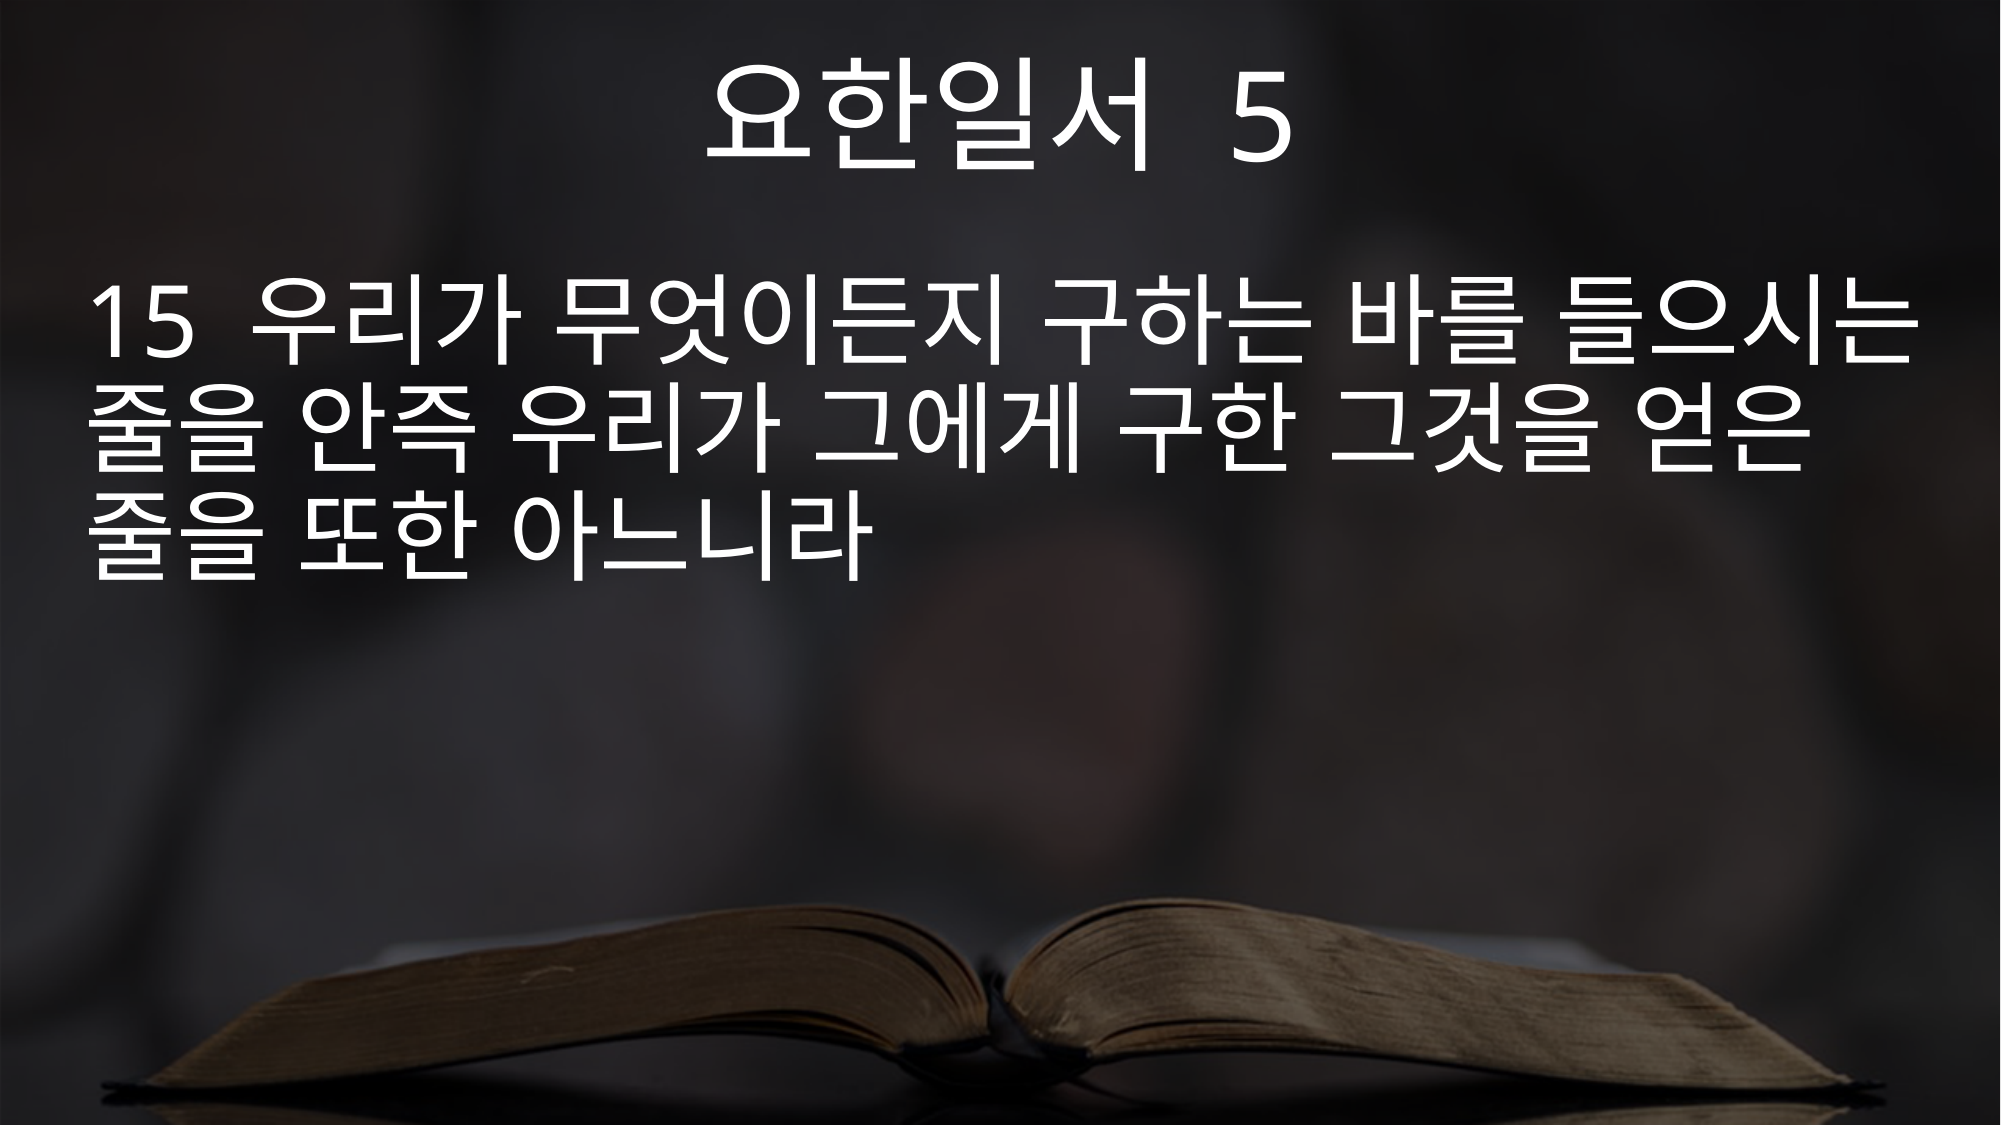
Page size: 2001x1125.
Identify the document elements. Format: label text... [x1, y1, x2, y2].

footer 요한일서 5 [0, 32, 2000, 192]
picture [0, 0, 2001, 1125]
list 15 우리가 무엇이든지 구하는 바를 들으시는 줄을 안즉 우리가 그에게 구한 그것을 얻은 줄을 또한 아느니라 [69, 263, 1953, 423]
